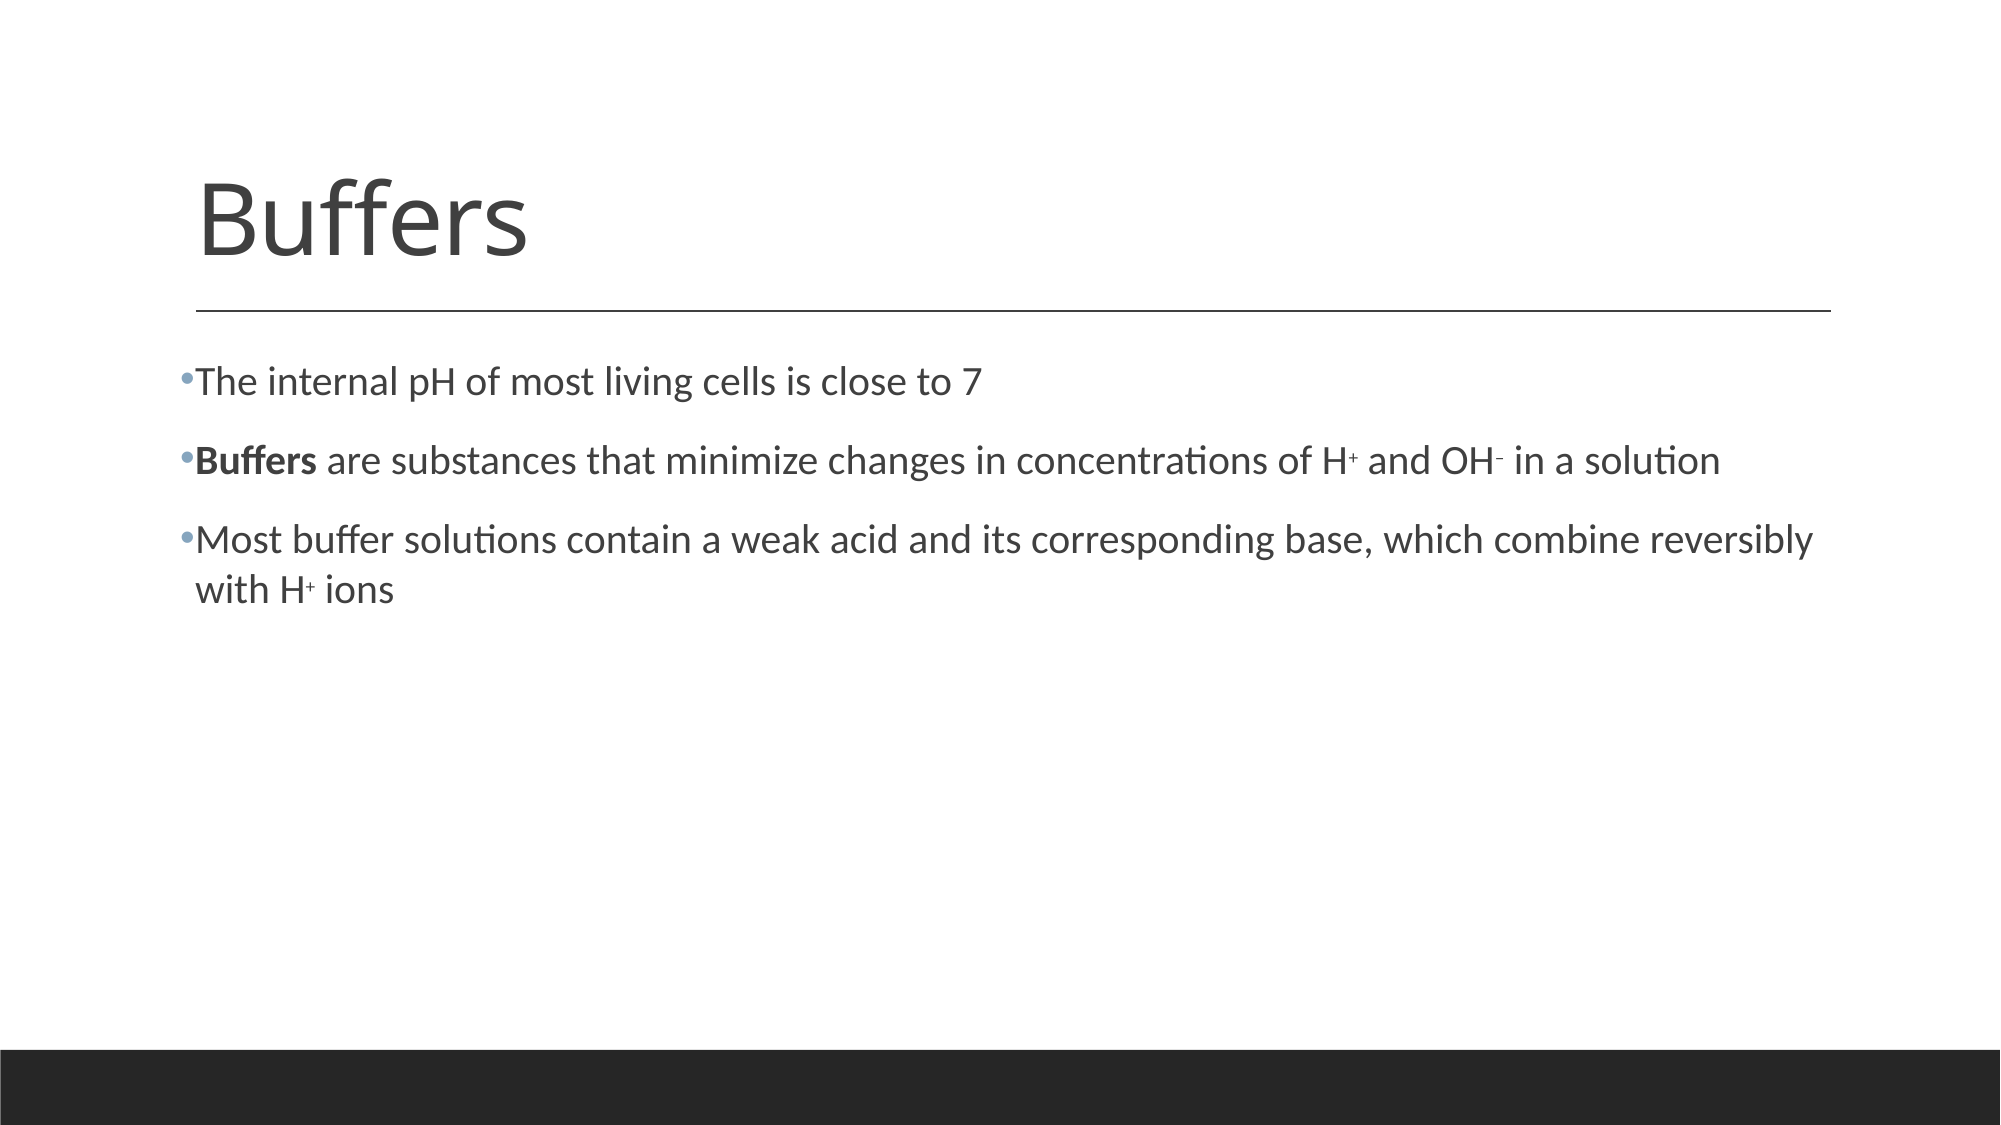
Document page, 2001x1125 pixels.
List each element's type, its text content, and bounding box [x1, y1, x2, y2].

list The internal pH of most living cells is close to 7 Buffers are substances that minimize changes in concentrations of H+ and OH– in a solution Most buffer solutions contain a weak acid and its corresponding base, which combine reversibly with H+ ions [180, 345, 1830, 963]
title Buffers [180, 47, 1830, 285]
